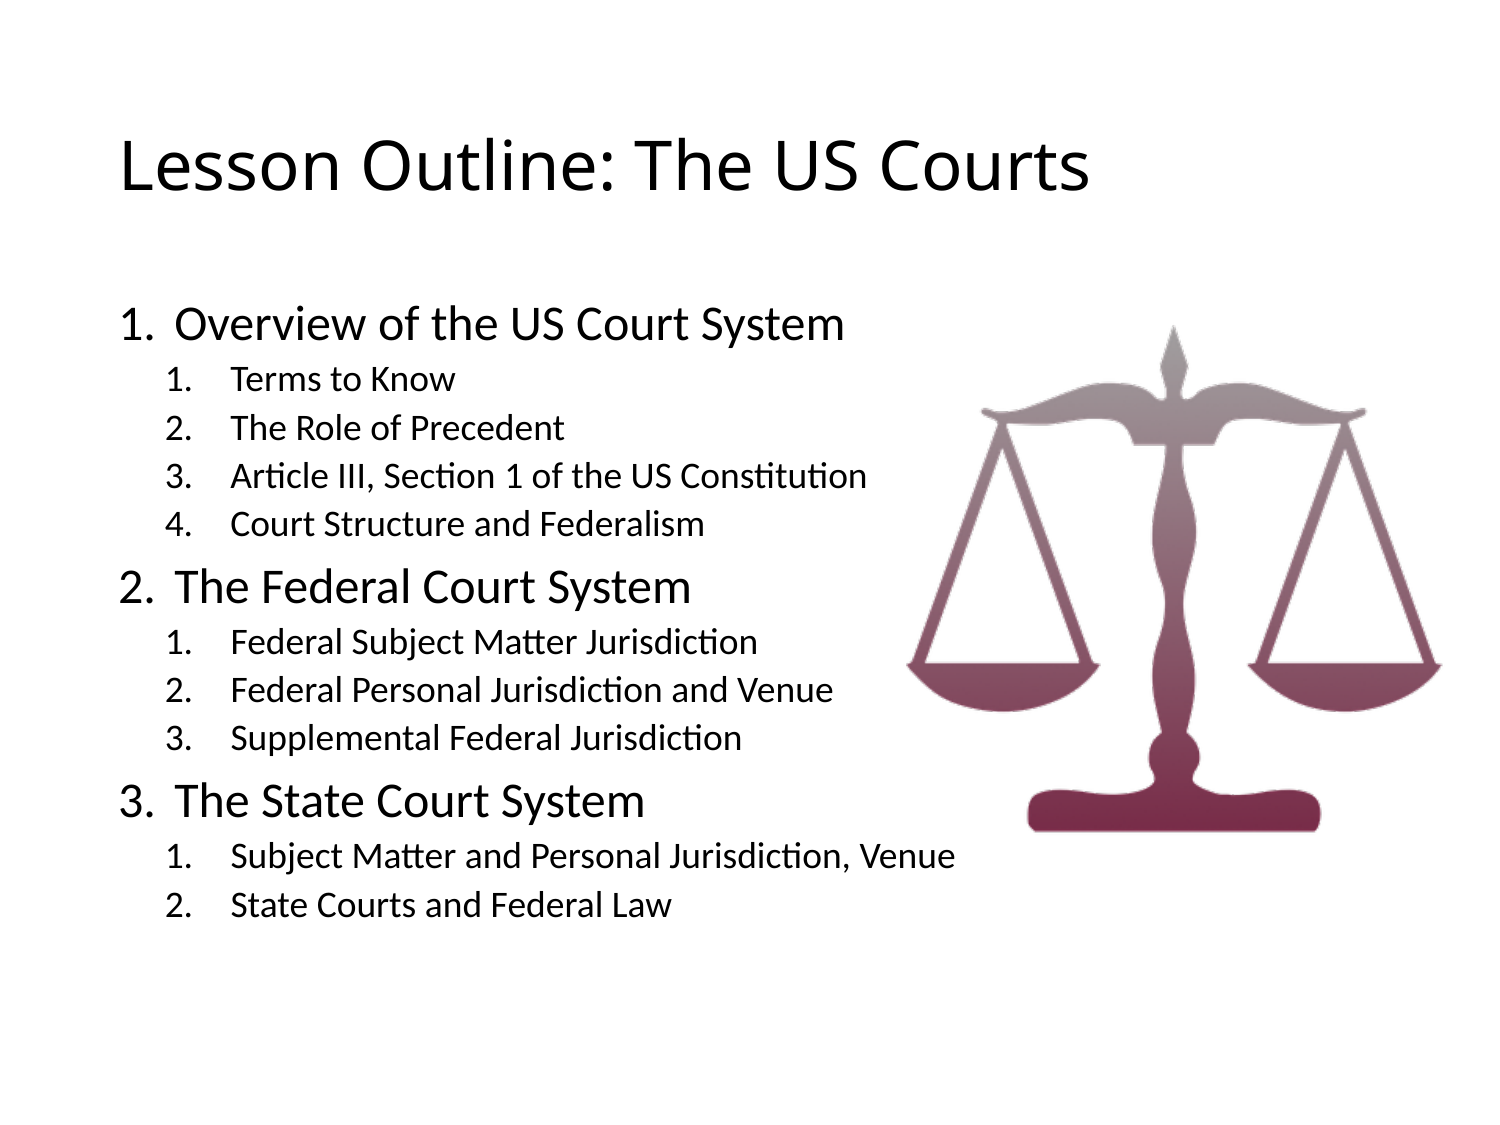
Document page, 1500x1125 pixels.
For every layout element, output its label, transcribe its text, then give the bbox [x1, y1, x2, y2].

list Overview of the US Court System Terms to Know The Role of Precedent Article III, Section 1 of the US Constitution Court Structure and Federalism The Federal Court System Federal Subject Matter Jurisdiction Federal Personal Jurisdiction and Venue Supplemental Federal Jurisdiction The State Court System Subject Matter and Personal Jurisdiction, Venue State Courts and Federal Law [102, 221, 1338, 936]
picture [894, 313, 1455, 845]
title Lesson Outline: The US Courts [102, 59, 1398, 278]
